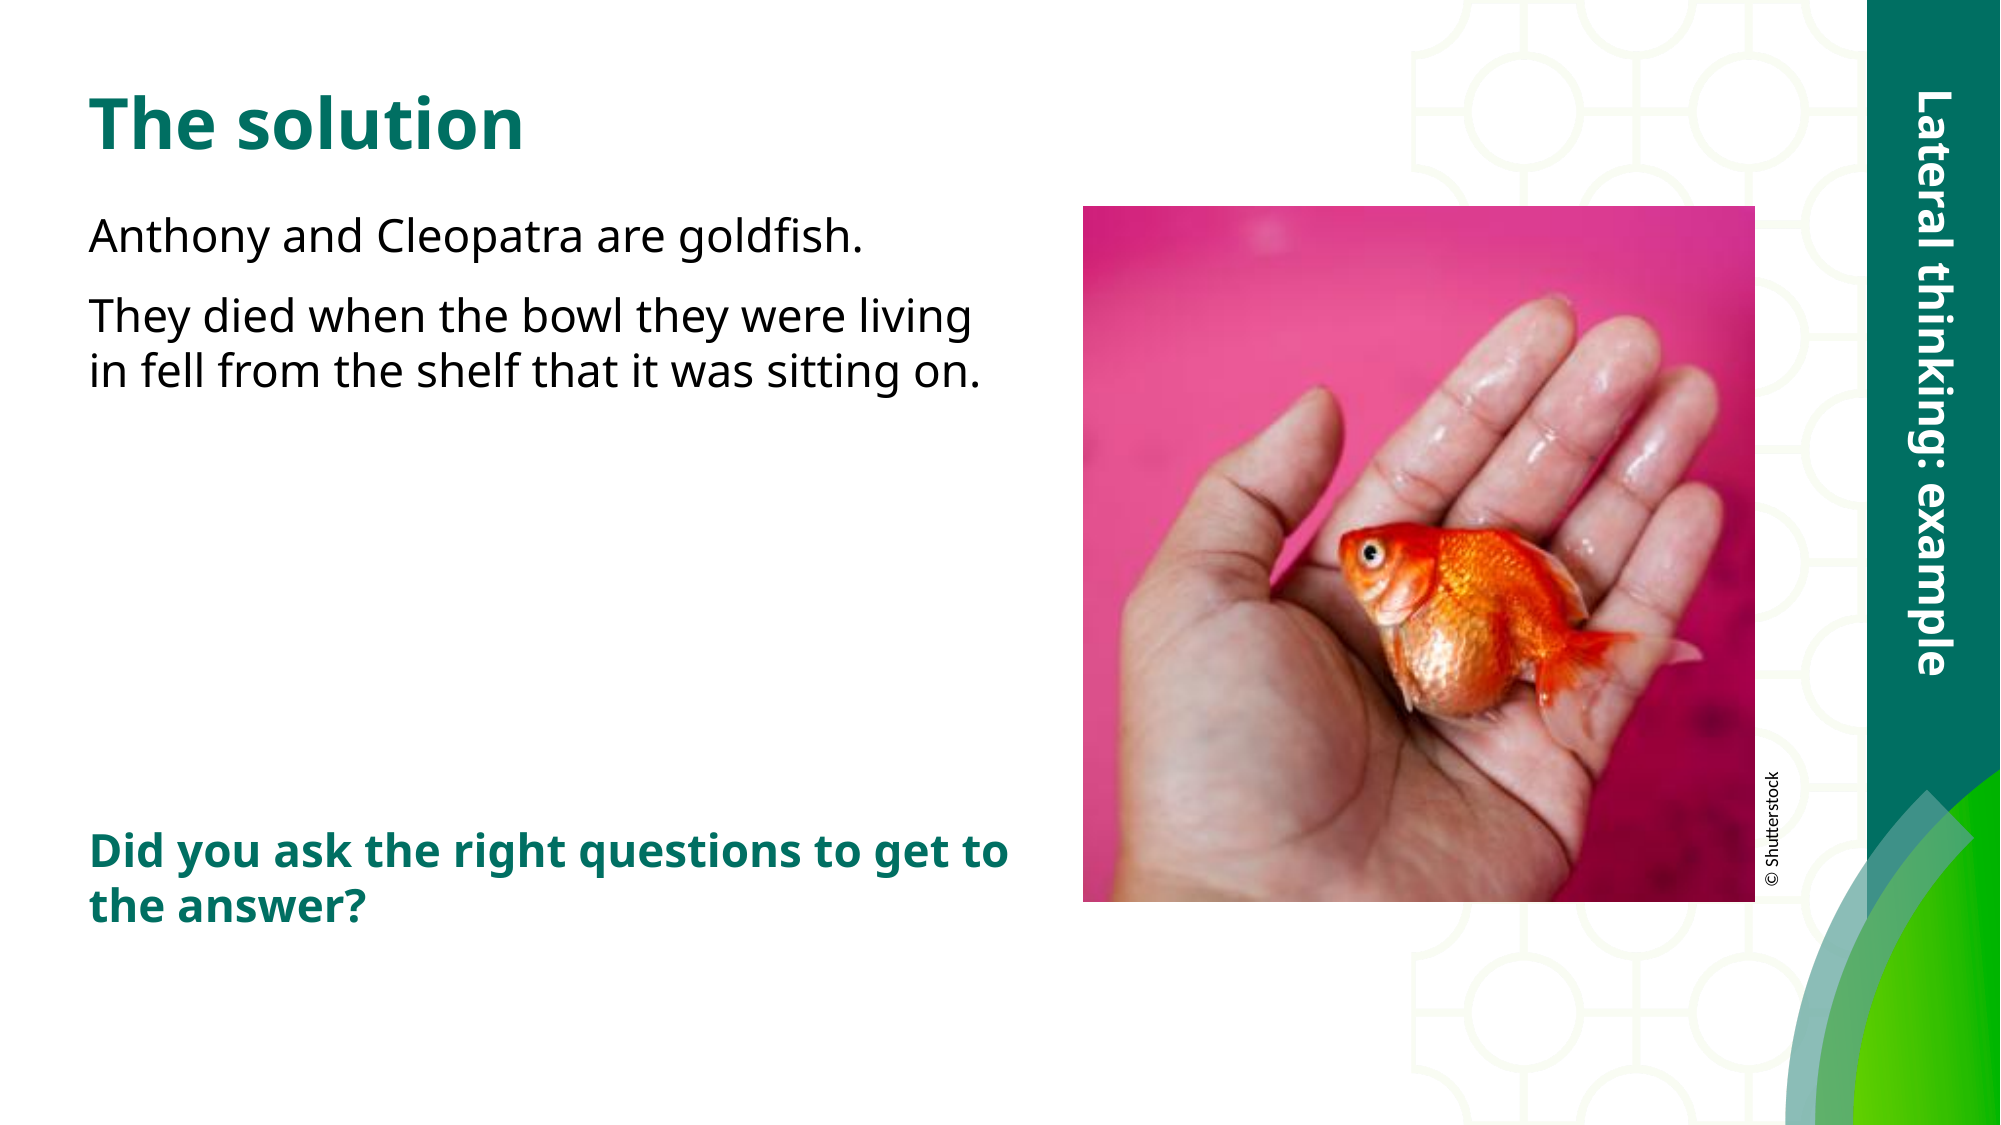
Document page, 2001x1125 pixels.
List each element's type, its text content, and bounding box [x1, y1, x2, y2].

text_box Lateral thinking: example [1867, 88, 2000, 768]
list Anthony and Cleopatra are goldfish. They died when the bowl they were living in fell from the shelf that it was sitting on. Did you ask the right questions to get to the answer? [88, 206, 1019, 1034]
text_box © Shutterstock [1755, 592, 1790, 902]
picture [1083, 0, 2001, 1125]
title The solution [88, 88, 1743, 161]
